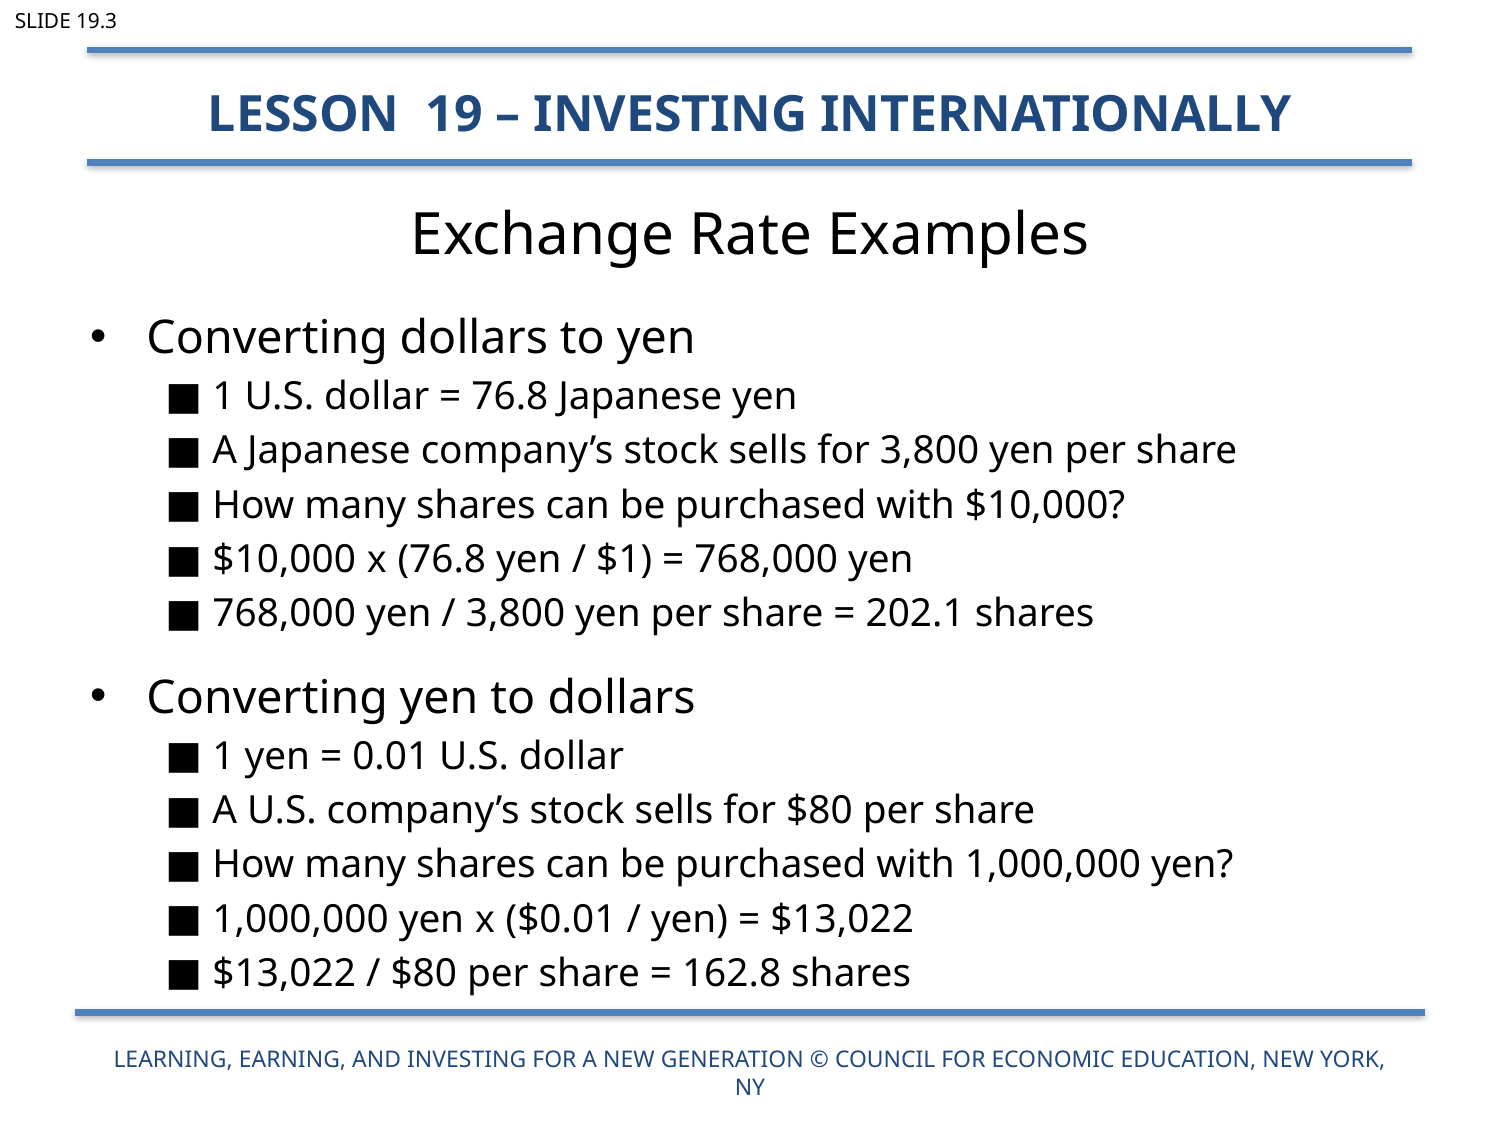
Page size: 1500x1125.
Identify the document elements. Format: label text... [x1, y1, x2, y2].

title Exchange Rate Examples [75, 137, 1425, 299]
list Converting dollars to yen 1 U.S. dollar = 76.8 Japanese yen A Japanese company’s stock sells for 3,800 yen per share How many shares can be purchased with $10,000? $10,000 x (76.8 yen / $1) = 768,000 yen 768,000 yen / 3,800 yen per share = 202.1 shares Converting yen to dollars 1 yen = 0.01 U.S. dollar A U.S. company’s stock sells for $80 per share How many shares can be purchased with 1,000,000 yen? 1,000,000 yen x ($0.01 / yen) = $13,022 $13,022 / $80 per share = 162.8 shares [75, 299, 1425, 1005]
text_box Slide 19.3 [0, 0, 213, 40]
text_box Lesson 19 – Investing Internationally [125, 74, 1375, 149]
